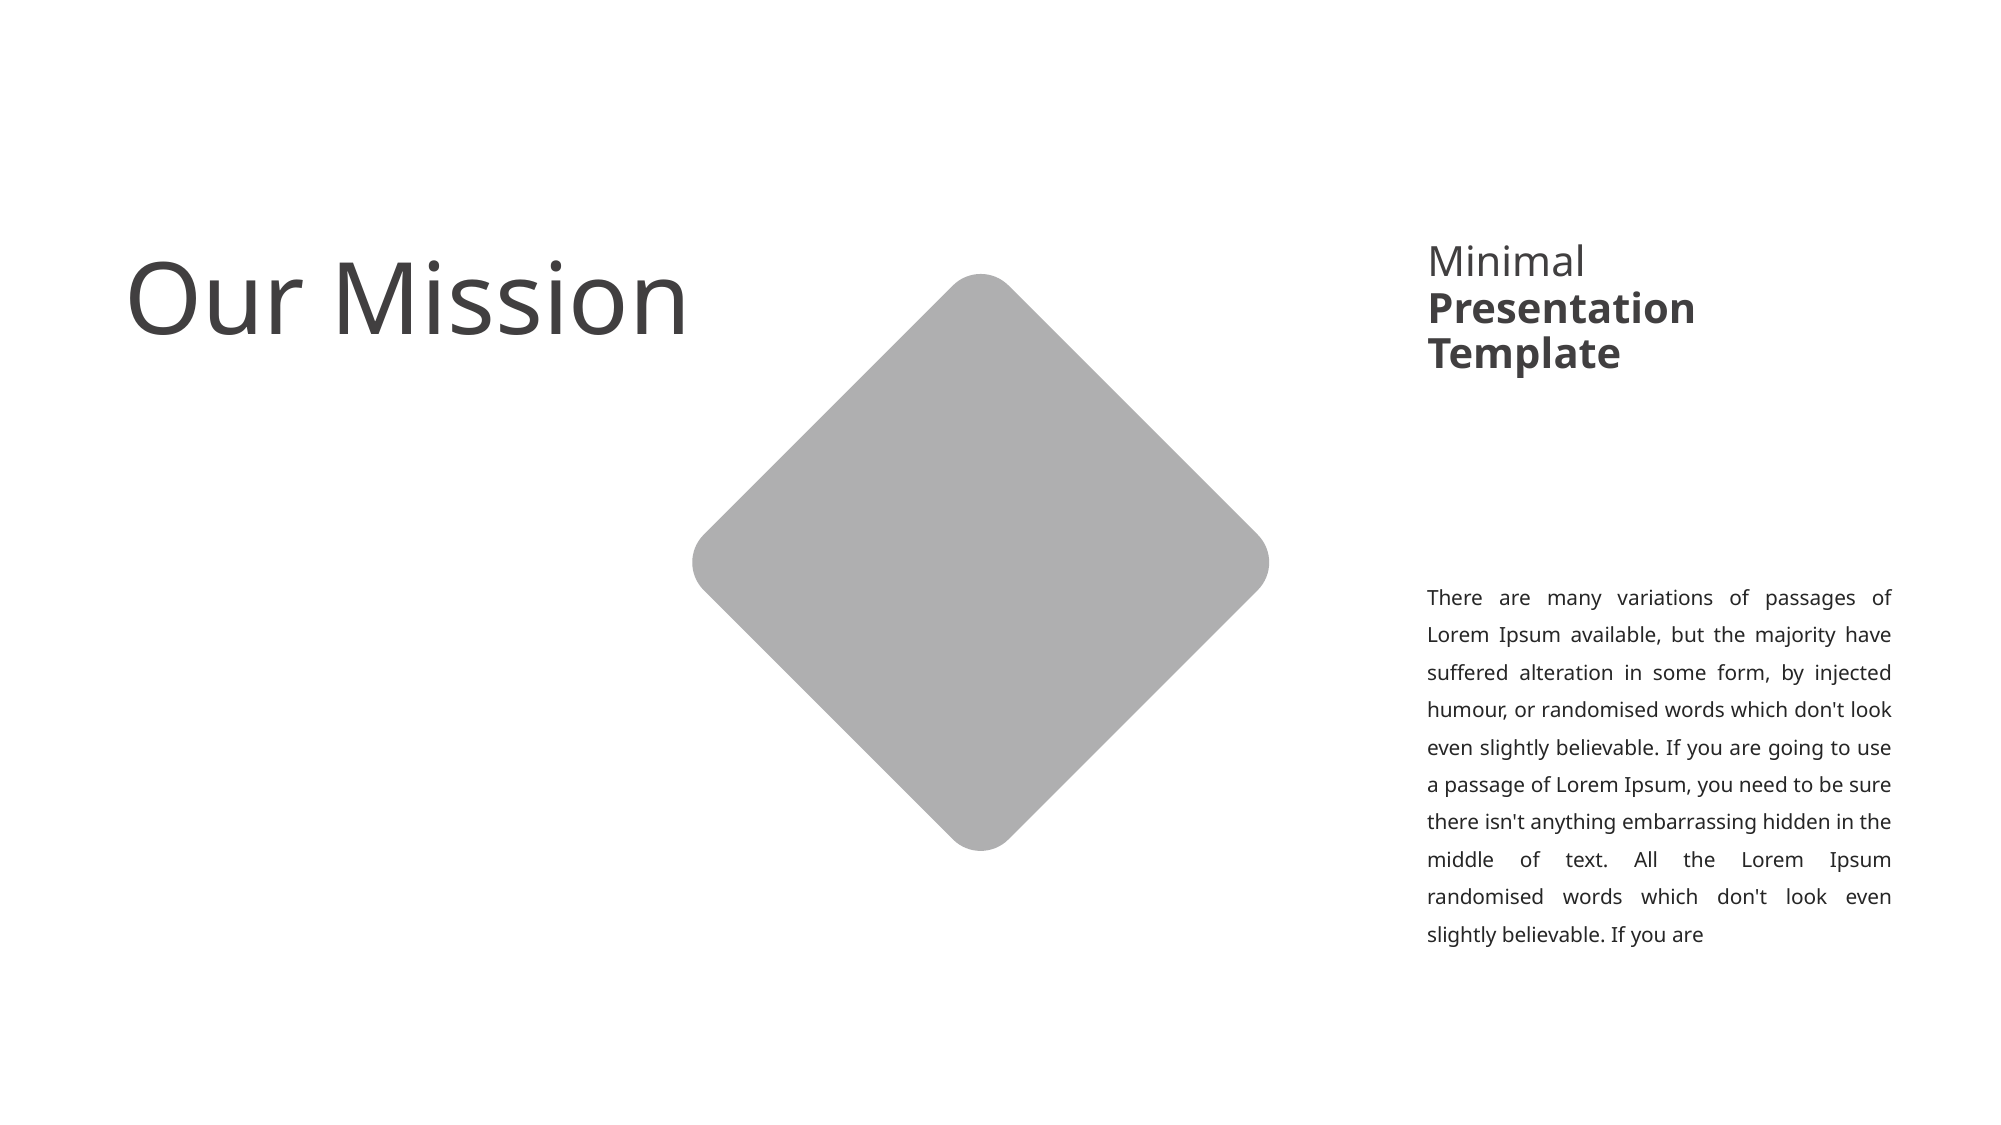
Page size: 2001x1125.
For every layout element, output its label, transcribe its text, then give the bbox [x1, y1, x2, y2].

text_box [691, 506, 730, 618]
picture [730, 293, 1270, 832]
text_box Presentation [1412, 274, 1754, 319]
text_box [943, 272, 1018, 293]
text_box [944, 832, 1018, 852]
text_box Template [1412, 319, 1754, 385]
text_box Our Mission [108, 205, 871, 384]
text_box Minimal [1412, 227, 1754, 274]
text_box There are many variations of passages of Lorem Ipsum available, but the majority have suffered alteration in some form, by injected humour, or randomised words which don't look even slightly believable. If you are going to use a passage of Lorem Ipsum, you need to be sure there isn't anything embarrassing hidden in the middle of text. All the Lorem Ipsum randomised words which don't look even slightly believable. If you are [1412, 564, 1907, 954]
